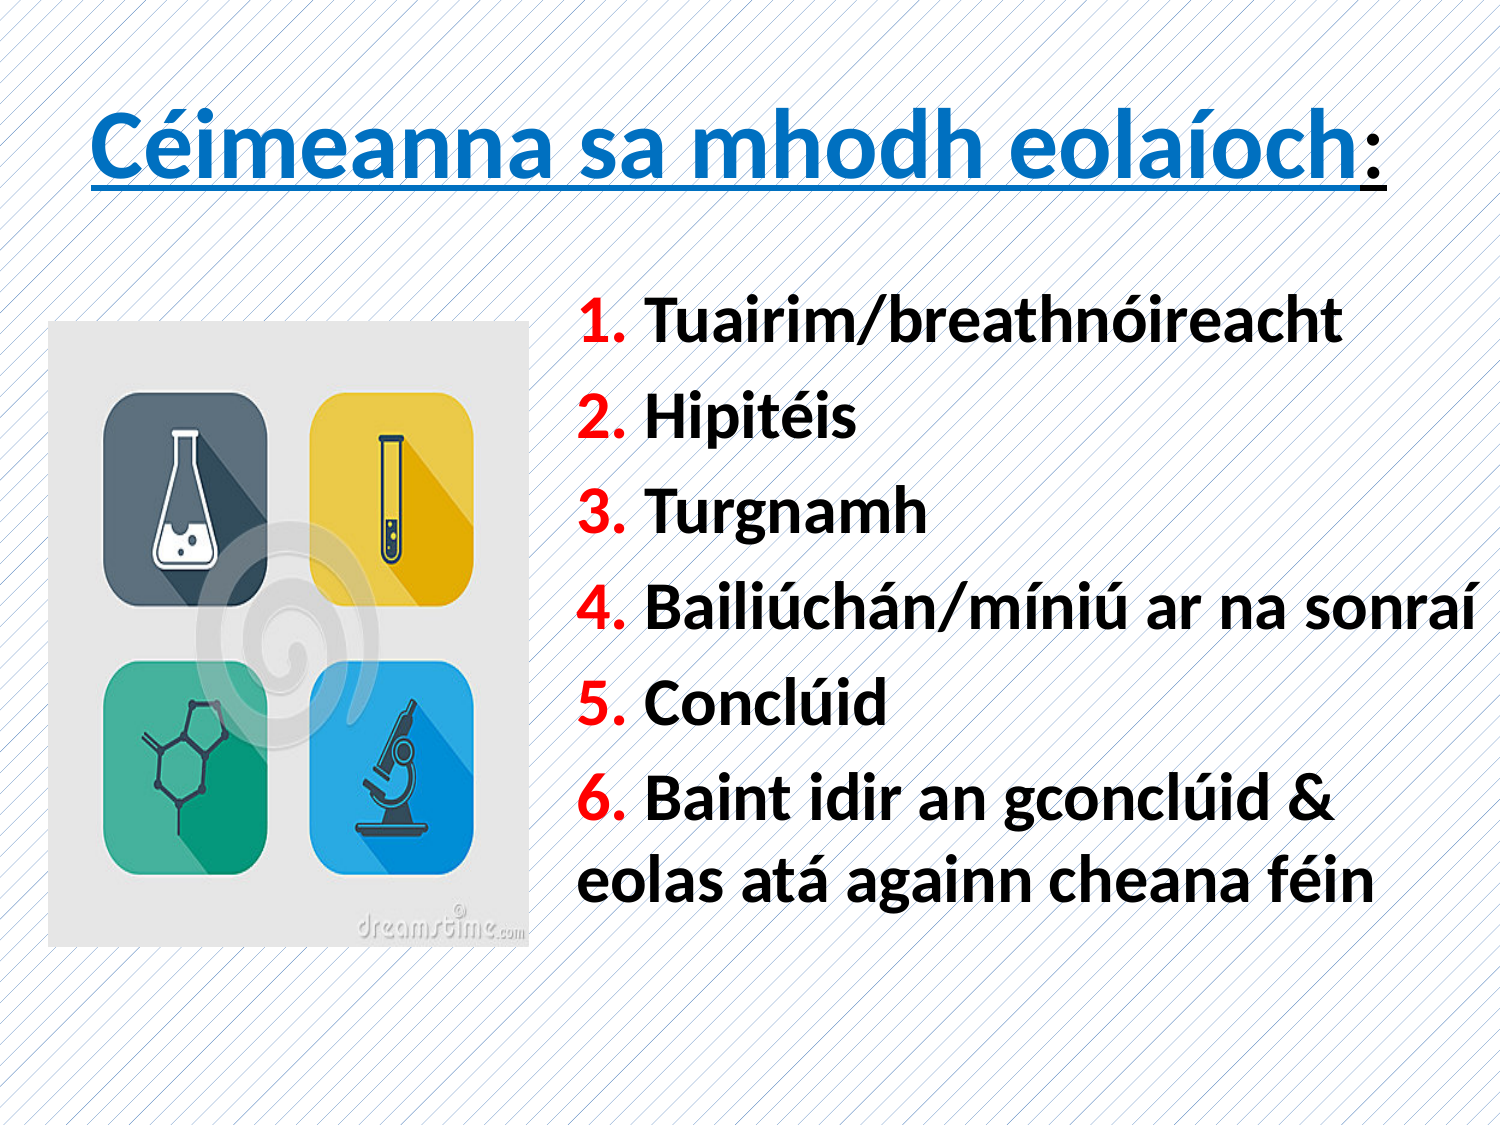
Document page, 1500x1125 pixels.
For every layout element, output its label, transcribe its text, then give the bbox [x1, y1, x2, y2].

footer [512, 1042, 988, 1103]
title Céimeanna sa mhodh eolaíoch: [53, 45, 1425, 233]
picture [47, 321, 529, 948]
list 1. Tuairim/breathnóireacht 2. Hipitéis 3. Turgnamh 4. Bailiúchán/míniú ar na sonraí 5. Conclúid 6. Baint idir an gconclúid & eolas atá againn cheana féin [561, 267, 1500, 1010]
